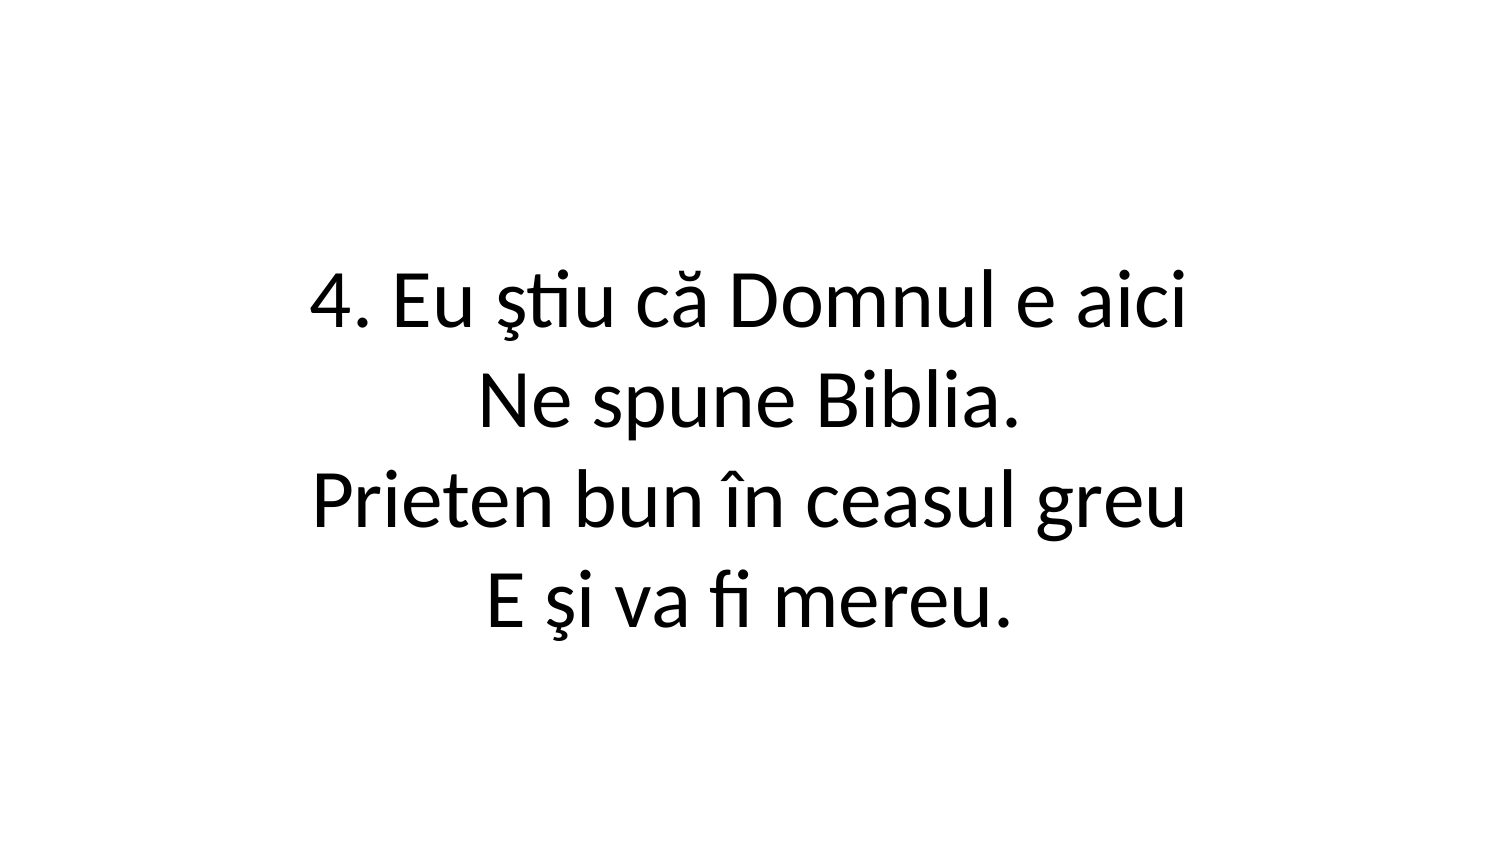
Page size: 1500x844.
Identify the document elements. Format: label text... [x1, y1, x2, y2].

text_box 4. Eu ştiu că Domnul e aici Ne spune Biblia. Prieten bun în ceasul greu E şi va fi mereu. [295, 192, 1205, 652]
